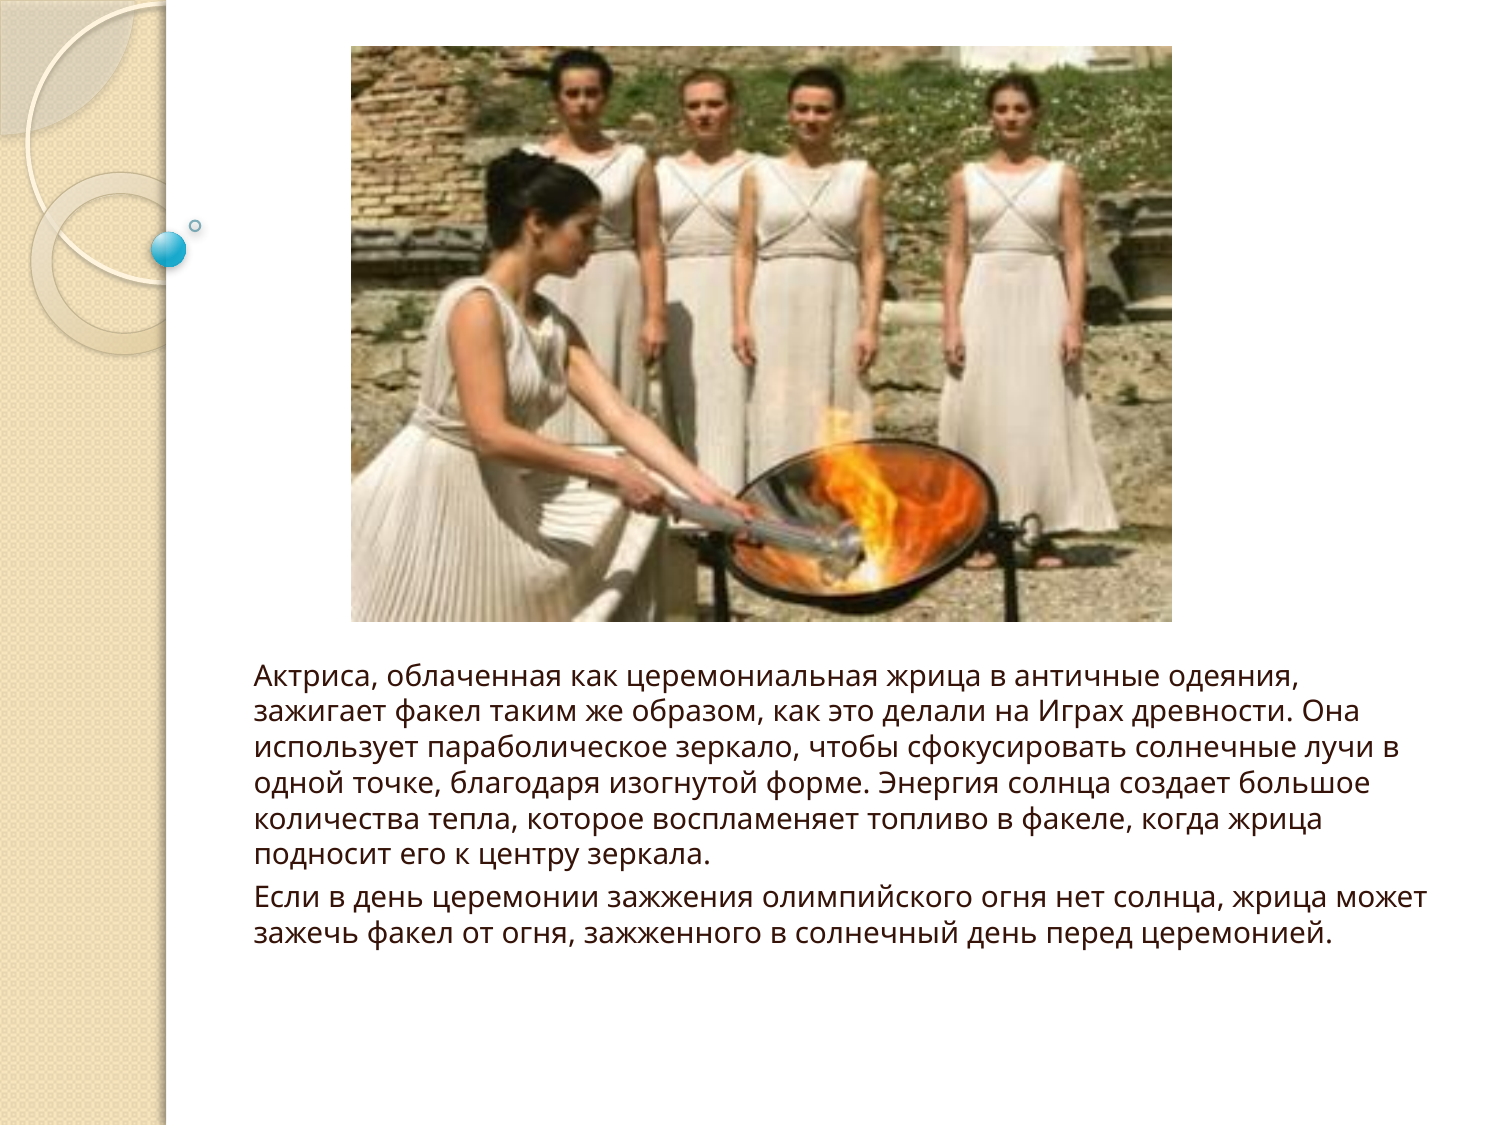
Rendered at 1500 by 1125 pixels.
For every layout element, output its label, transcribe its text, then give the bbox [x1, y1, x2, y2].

picture [351, 46, 1173, 622]
subtitle Актриса, облаченная как церемониальная жрица в античные одеяния, зажигает факел таким же образом, как это делали на Играх древности. Она использует параболическое зеркало, чтобы сфокусировать солнечные лучи в одной точке, благодаря изогнутой форме. Энергия солнца создает большое количества тепла, которое воспламеняет топливо в факеле, когда жрица подносит его к центру зеркала. Если в день церемонии зажжения олимпийского огня нет солнца, жрица может зажечь факел от огня, зажженного в солнечный день перед церемонией. [234, 656, 1450, 1032]
